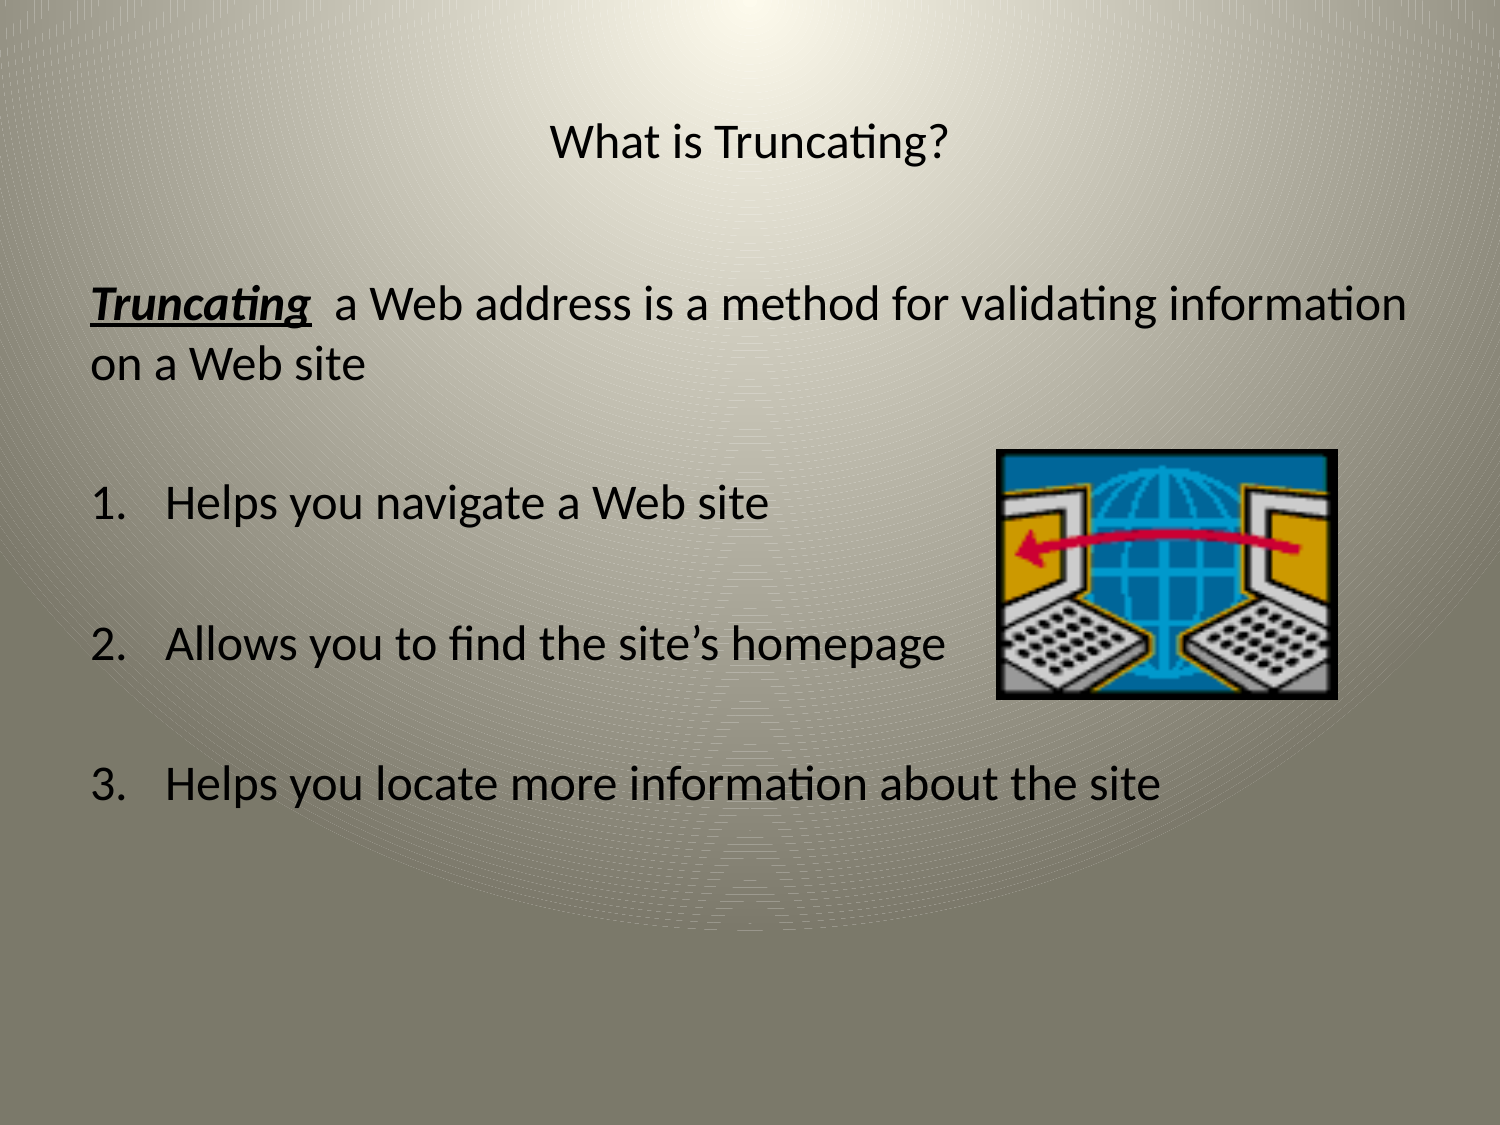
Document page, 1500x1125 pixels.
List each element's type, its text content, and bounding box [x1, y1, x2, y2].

title What is Truncating? [75, 45, 1425, 233]
picture [996, 449, 1338, 701]
list Truncating a Web address is a method for validating information on a Web site Helps you navigate a Web site Allows you to find the site’s homepage Helps you locate more information about the site [75, 262, 1425, 1005]
